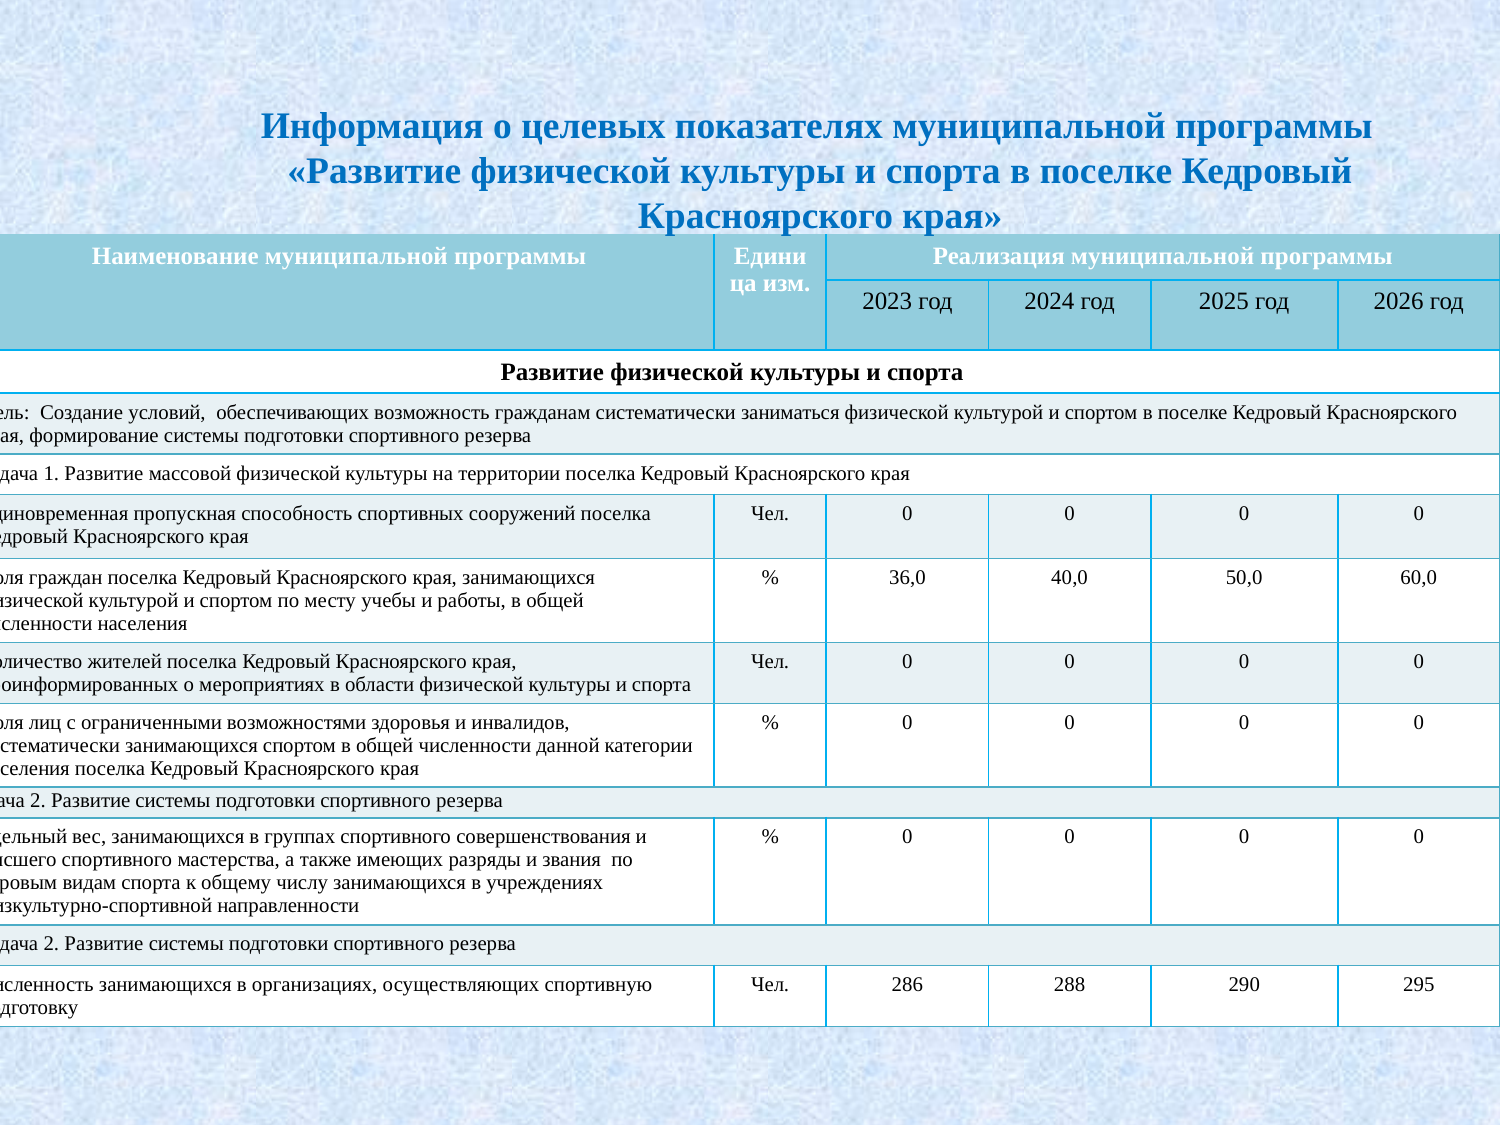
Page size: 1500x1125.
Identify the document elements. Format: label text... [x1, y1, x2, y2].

table_cell Доля лиц с ограниченными возможностями здоровья и инвалидов, систематически занимающихся спортом в общей численности данной категории населения поселка Кедровый Красноярского края [0, 704, 713, 786]
table_cell Удельный вес, занимающихся в группах спортивного совершенствования и высшего спортивного мастерства, а также имеющих разряды и звания по игровым видам спорта к общему числу занимающихся в учреждениях физкультурно-спортивной направленности [0, 819, 713, 924]
table_cell 2024 год [989, 281, 1150, 349]
text_box Информация о целевых показателях муниципальной программы «Развитие физической культуры и спорта в поселке Кедровый Красноярского края» [246, 93, 1395, 244]
table_cell 0 [989, 704, 1150, 786]
picture [0, 1027, 1500, 1125]
table_cell 2026 год [1339, 281, 1499, 349]
table_cell 0 [989, 495, 1150, 558]
table_cell Доля граждан поселка Кедровый Красноярского края, занимающихся физической культурой и спортом по месту учебы и работы, в общей численности населения [0, 559, 713, 642]
table_cell 0 [989, 819, 1150, 924]
table_cell Чел. [715, 495, 825, 558]
table_header Наименование муниципальной программы [0, 234, 713, 349]
table_cell Чел. [715, 966, 825, 1026]
table_cell 0 [827, 704, 988, 786]
table_cell 2025 год [1152, 281, 1337, 349]
table_cell Чел. [715, 643, 825, 703]
table_cell 0 [1339, 643, 1499, 703]
table_cell Задача 2. Развитие системы подготовки спортивного резерва [0, 788, 1499, 817]
table_cell 0 [1152, 819, 1337, 924]
picture [0, 0, 1500, 234]
table_cell 0 [1152, 495, 1337, 558]
table_cell 0 [827, 643, 988, 703]
table_cell 0 [1339, 495, 1499, 558]
table_cell 0 [827, 819, 988, 924]
table_cell 0 [1339, 704, 1499, 786]
table_cell 288 [989, 966, 1150, 1026]
table_cell 0 [1152, 704, 1337, 786]
table_cell 60,0 [1339, 559, 1499, 642]
table_header Единица изм. [715, 244, 825, 349]
table_cell 290 [1152, 966, 1337, 1026]
table_cell Единовременная пропускная способность спортивных сооружений поселка Кедровый Красноярского края [0, 495, 713, 558]
table_cell Количество жителей поселка Кедровый Красноярского края, проинформированных о мероприятиях в области физической культуры и спорта [0, 643, 713, 703]
table_cell 0 [1339, 819, 1499, 924]
table_cell % [715, 704, 825, 786]
table_cell 295 [1339, 966, 1499, 1026]
table_header Реализация муниципальной программы [827, 234, 1499, 279]
table_cell Развитие физической культуры и спорта [0, 351, 1499, 392]
table_cell 0 [1152, 643, 1337, 703]
table_cell 0 [827, 495, 988, 558]
table_cell Задача 2. Развитие системы подготовки спортивного резерва [0, 926, 1499, 965]
table_cell 40,0 [989, 559, 1150, 642]
table_cell 286 [827, 966, 988, 1026]
table_cell 2023 год [827, 281, 988, 349]
table_cell 50,0 [1152, 559, 1337, 642]
table_cell Задача 1. Развитие массовой физической культуры на территории поселка Кедровый Красноярского края [0, 455, 1499, 494]
table_cell Численность занимающихся в организациях, осуществляющих спортивную подготовку [0, 966, 713, 1026]
table_cell % [715, 559, 825, 642]
table_cell 0 [989, 643, 1150, 703]
table_cell % [715, 819, 825, 924]
table_cell Цель: Создание условий, обеспечивающих возможность гражданам систематически заниматься физической культурой и спортом в поселке Кедровый Красноярского края, формирование системы подготовки спортивного резерва [0, 394, 1499, 453]
table_cell 36,0 [827, 559, 988, 642]
